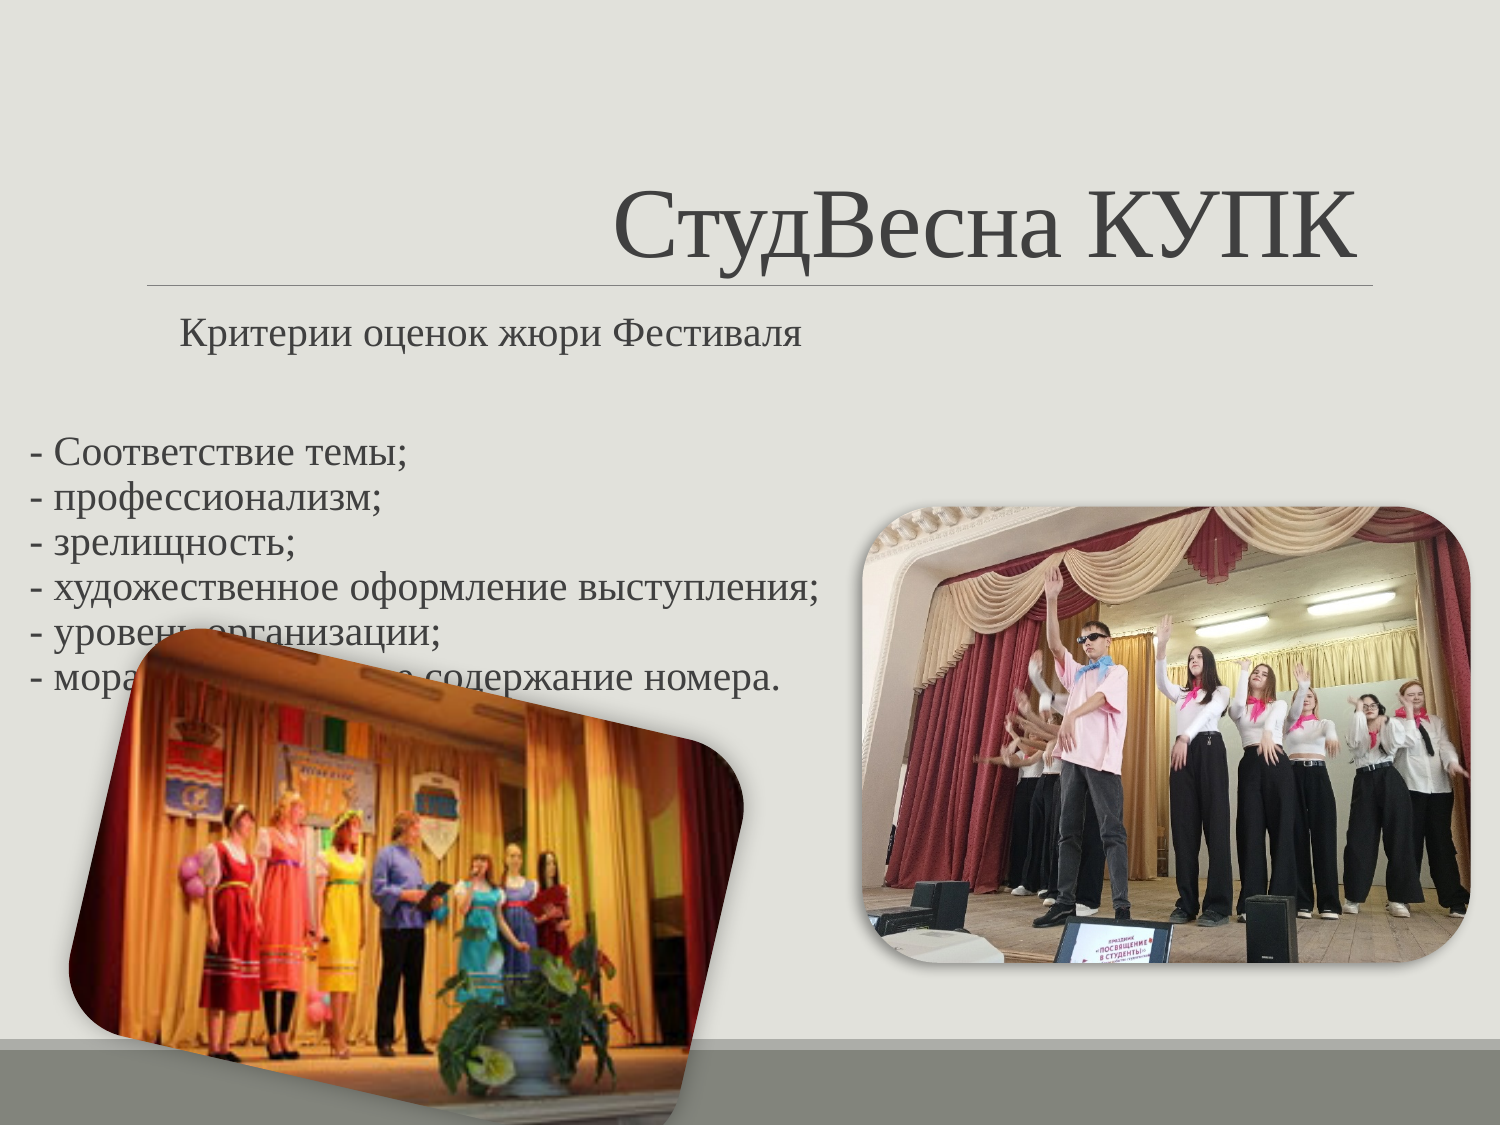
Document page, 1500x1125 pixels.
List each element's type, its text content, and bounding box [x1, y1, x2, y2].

picture [861, 506, 1472, 964]
picture [68, 628, 744, 1125]
list Критерии оценок жюри Фестиваля - Соответствие темы; - профессионализм; - зрелищность; - художественное оформление выступления; - уровень организации; - морально-этическое содержание номера. [29, 302, 1373, 963]
title СтудВесна КУПК [135, 47, 1373, 285]
